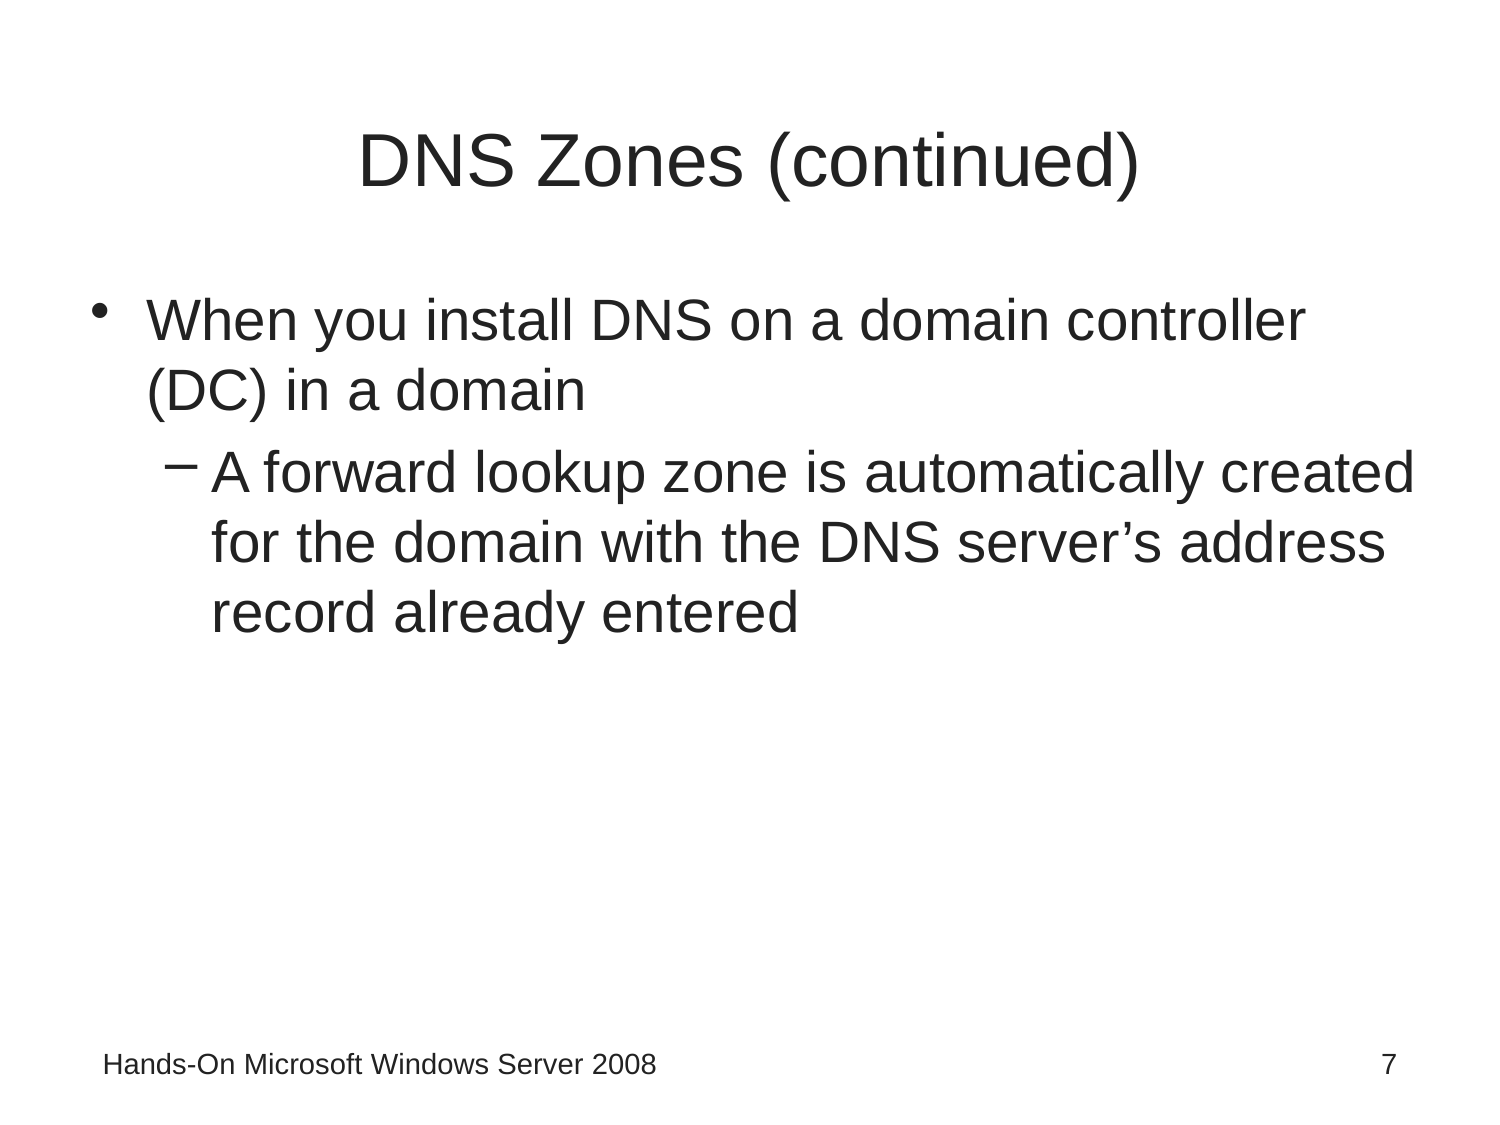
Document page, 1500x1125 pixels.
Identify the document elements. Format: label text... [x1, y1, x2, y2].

slide_number 7 [1074, 1037, 1413, 1101]
list When you install DNS on a domain controller (DC) in a domain A forward lookup zone is automatically created for the domain with the DNS server’s address record already entered [74, 274, 1438, 1026]
title DNS Zones (continued) [87, 62, 1413, 251]
footer Hands-On Microsoft Windows Server 2008 [87, 1037, 1051, 1101]
